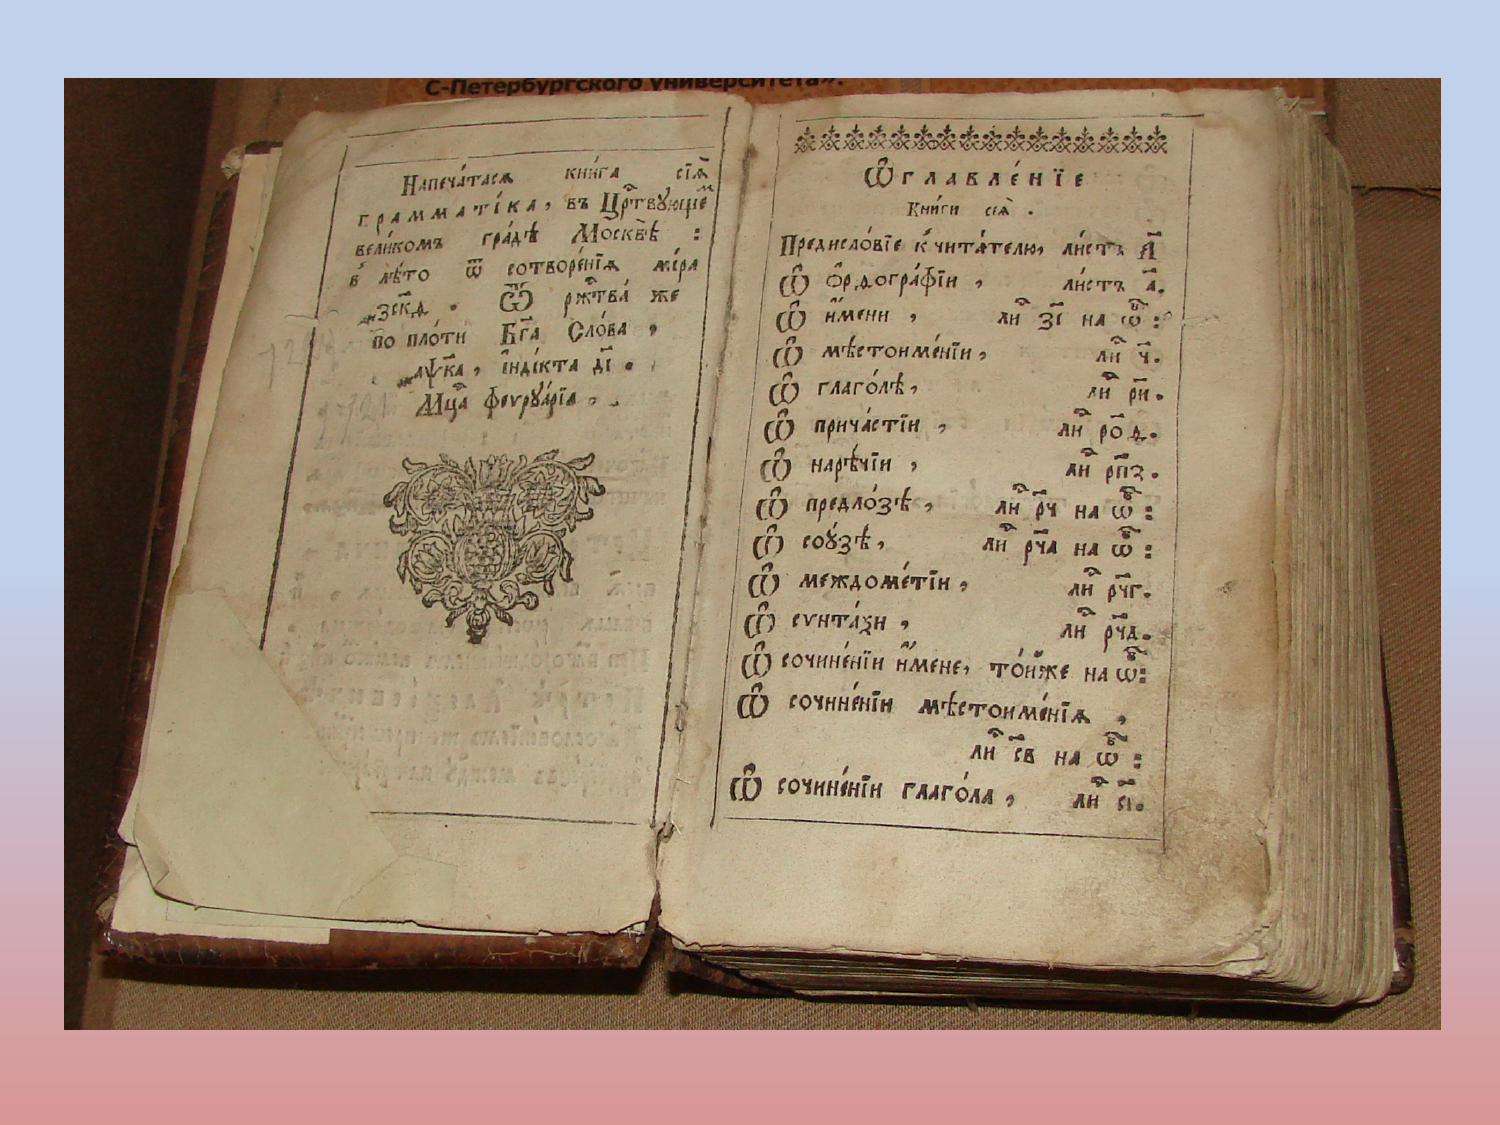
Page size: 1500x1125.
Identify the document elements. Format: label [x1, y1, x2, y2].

picture [64, 77, 1442, 1031]
